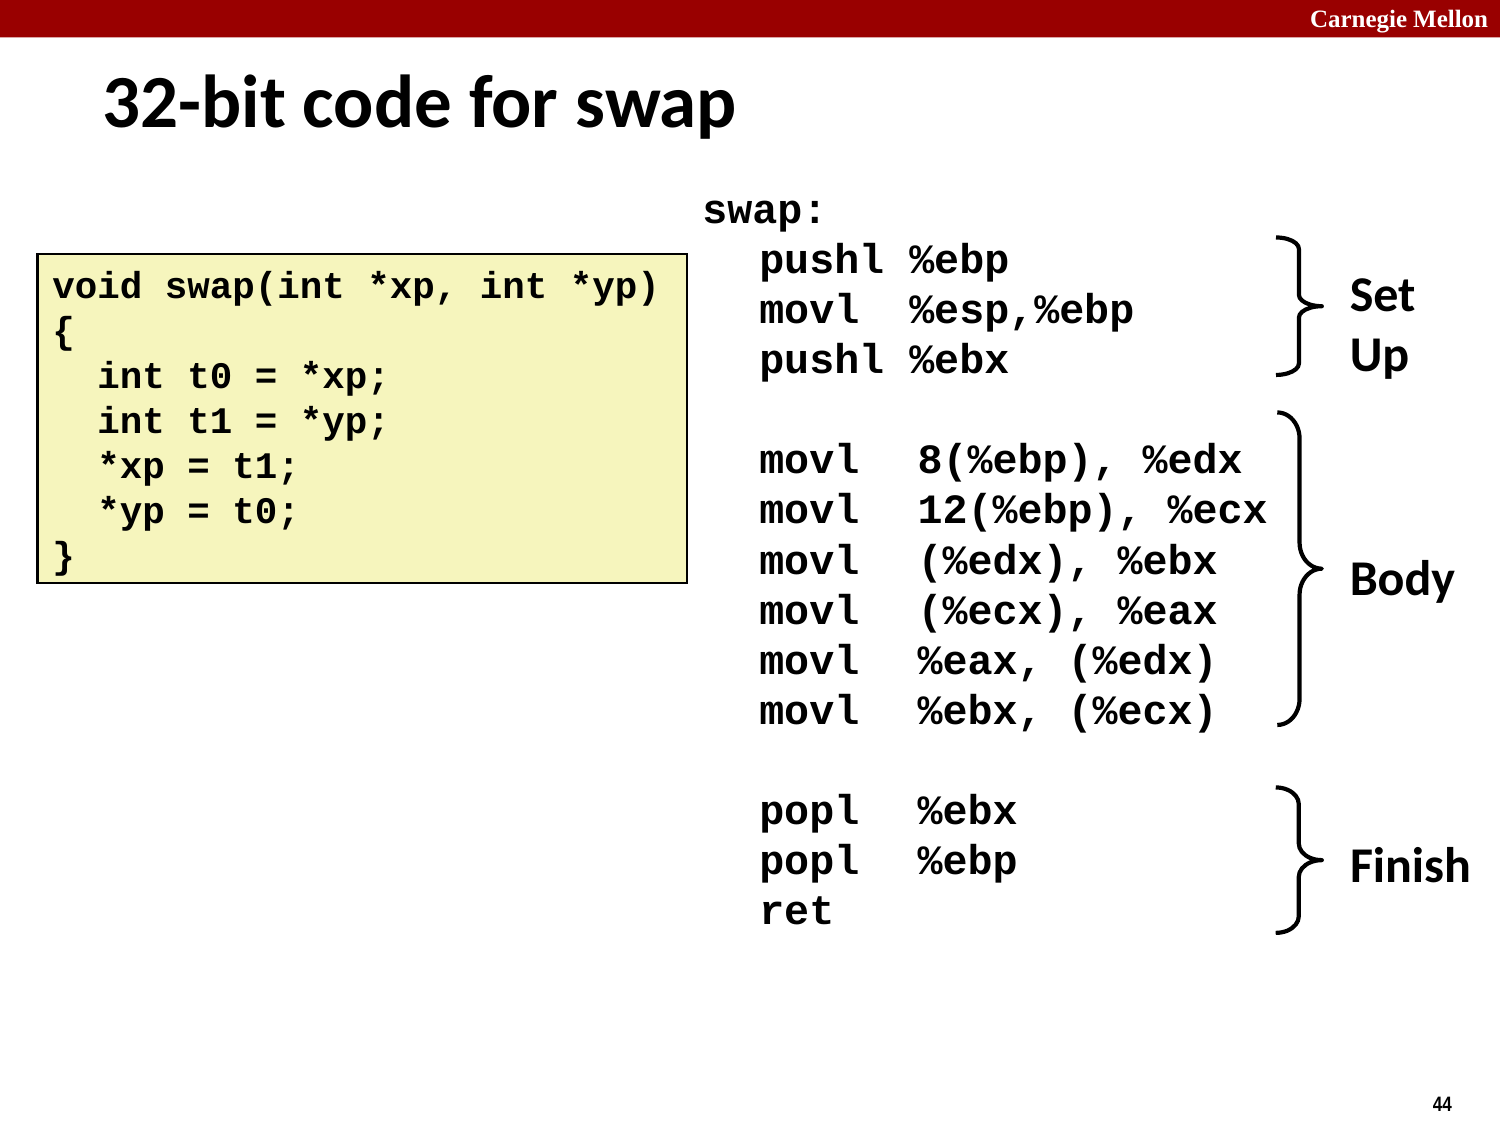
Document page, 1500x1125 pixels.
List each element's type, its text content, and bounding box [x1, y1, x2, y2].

text_box void swap(int *xp, int *yp) { int t0 = *xp; int t1 = *yp; *xp = t1; *yp = t0; } [37, 253, 687, 584]
text_box swap: pushl %ebp movl %esp,%ebp pushl %ebx movl 8(%ebp), %edx movl 12(%ebp), %ecx movl (%edx), %ebx movl (%ecx), %eax movl %eax, (%edx) movl %ebx, (%ecx) popl %ebx popl %ebp ret [687, 174, 1375, 940]
title 32-bit code for swap [87, 49, 1345, 145]
text_box Finish [1375, 824, 1486, 900]
text_box Body [1375, 538, 1471, 614]
text_box Set Up [1375, 253, 1431, 389]
